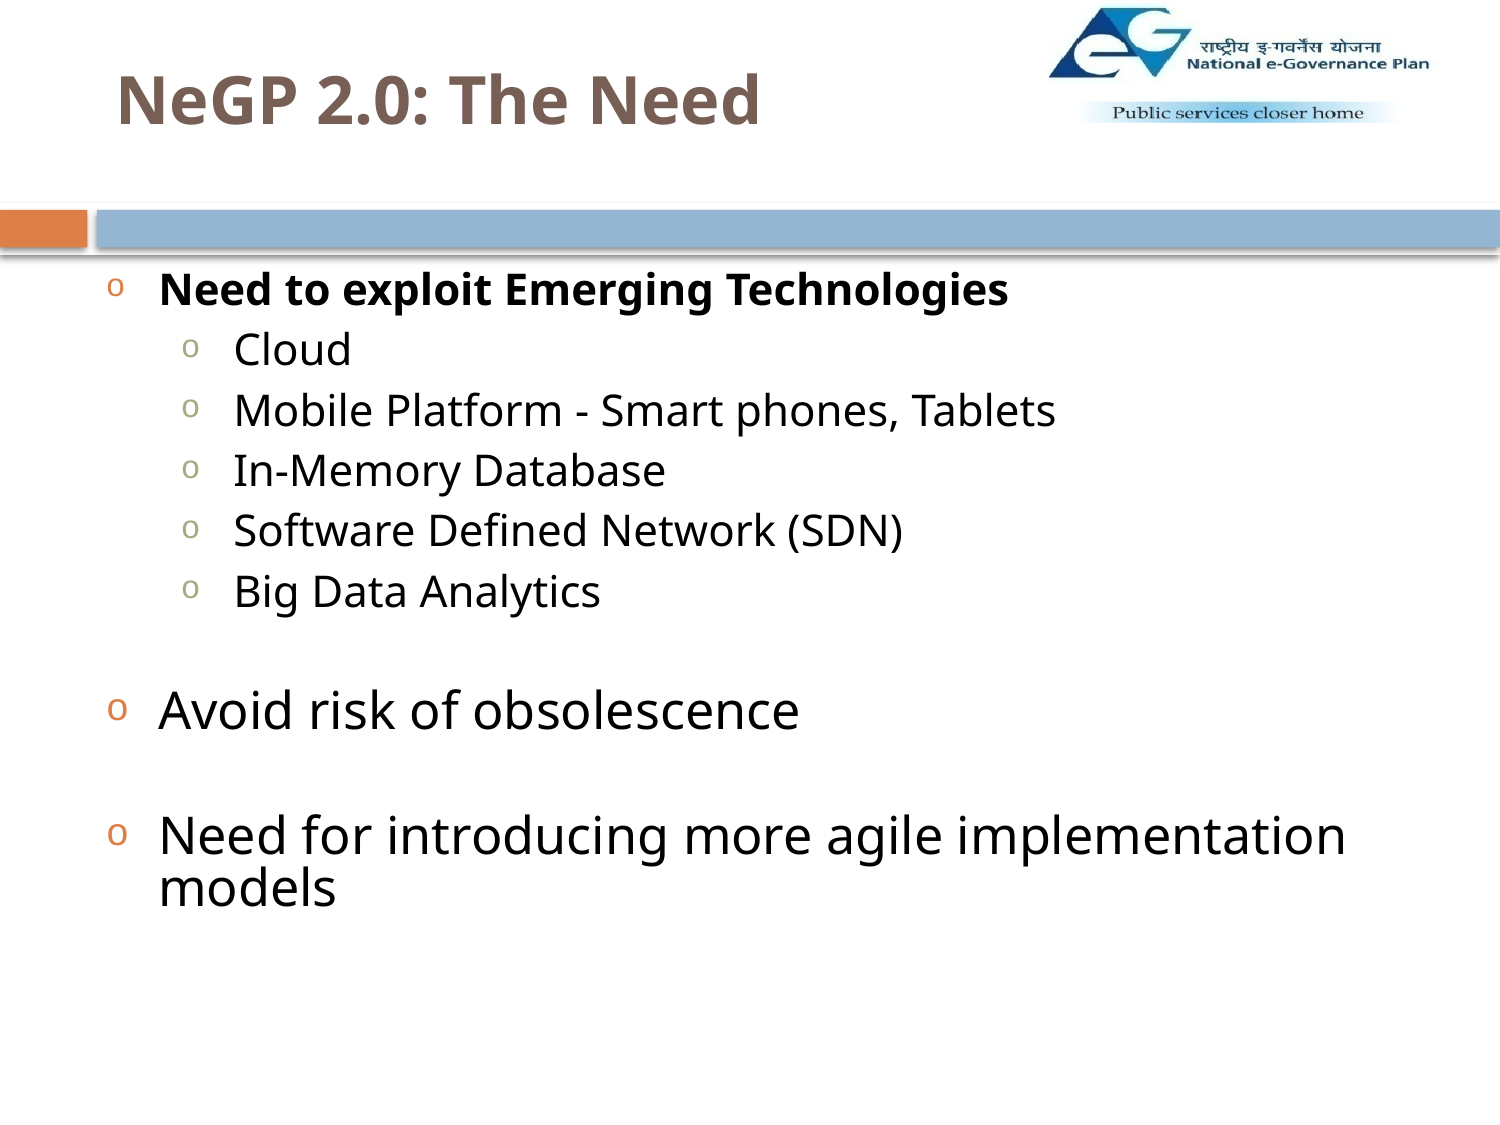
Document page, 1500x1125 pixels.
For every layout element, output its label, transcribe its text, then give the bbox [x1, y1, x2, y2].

picture [1048, 0, 1500, 123]
text_box Need to exploit Emerging Technologies Cloud Mobile Platform - Smart phones, Tablets In-Memory Database Software Defined Network (SDN) Big Data Analytics Avoid risk of obsolescence Need for introducing more agile implementation models [91, 258, 1489, 1059]
text_box NeGP 2.0: The Need [100, 35, 1166, 161]
